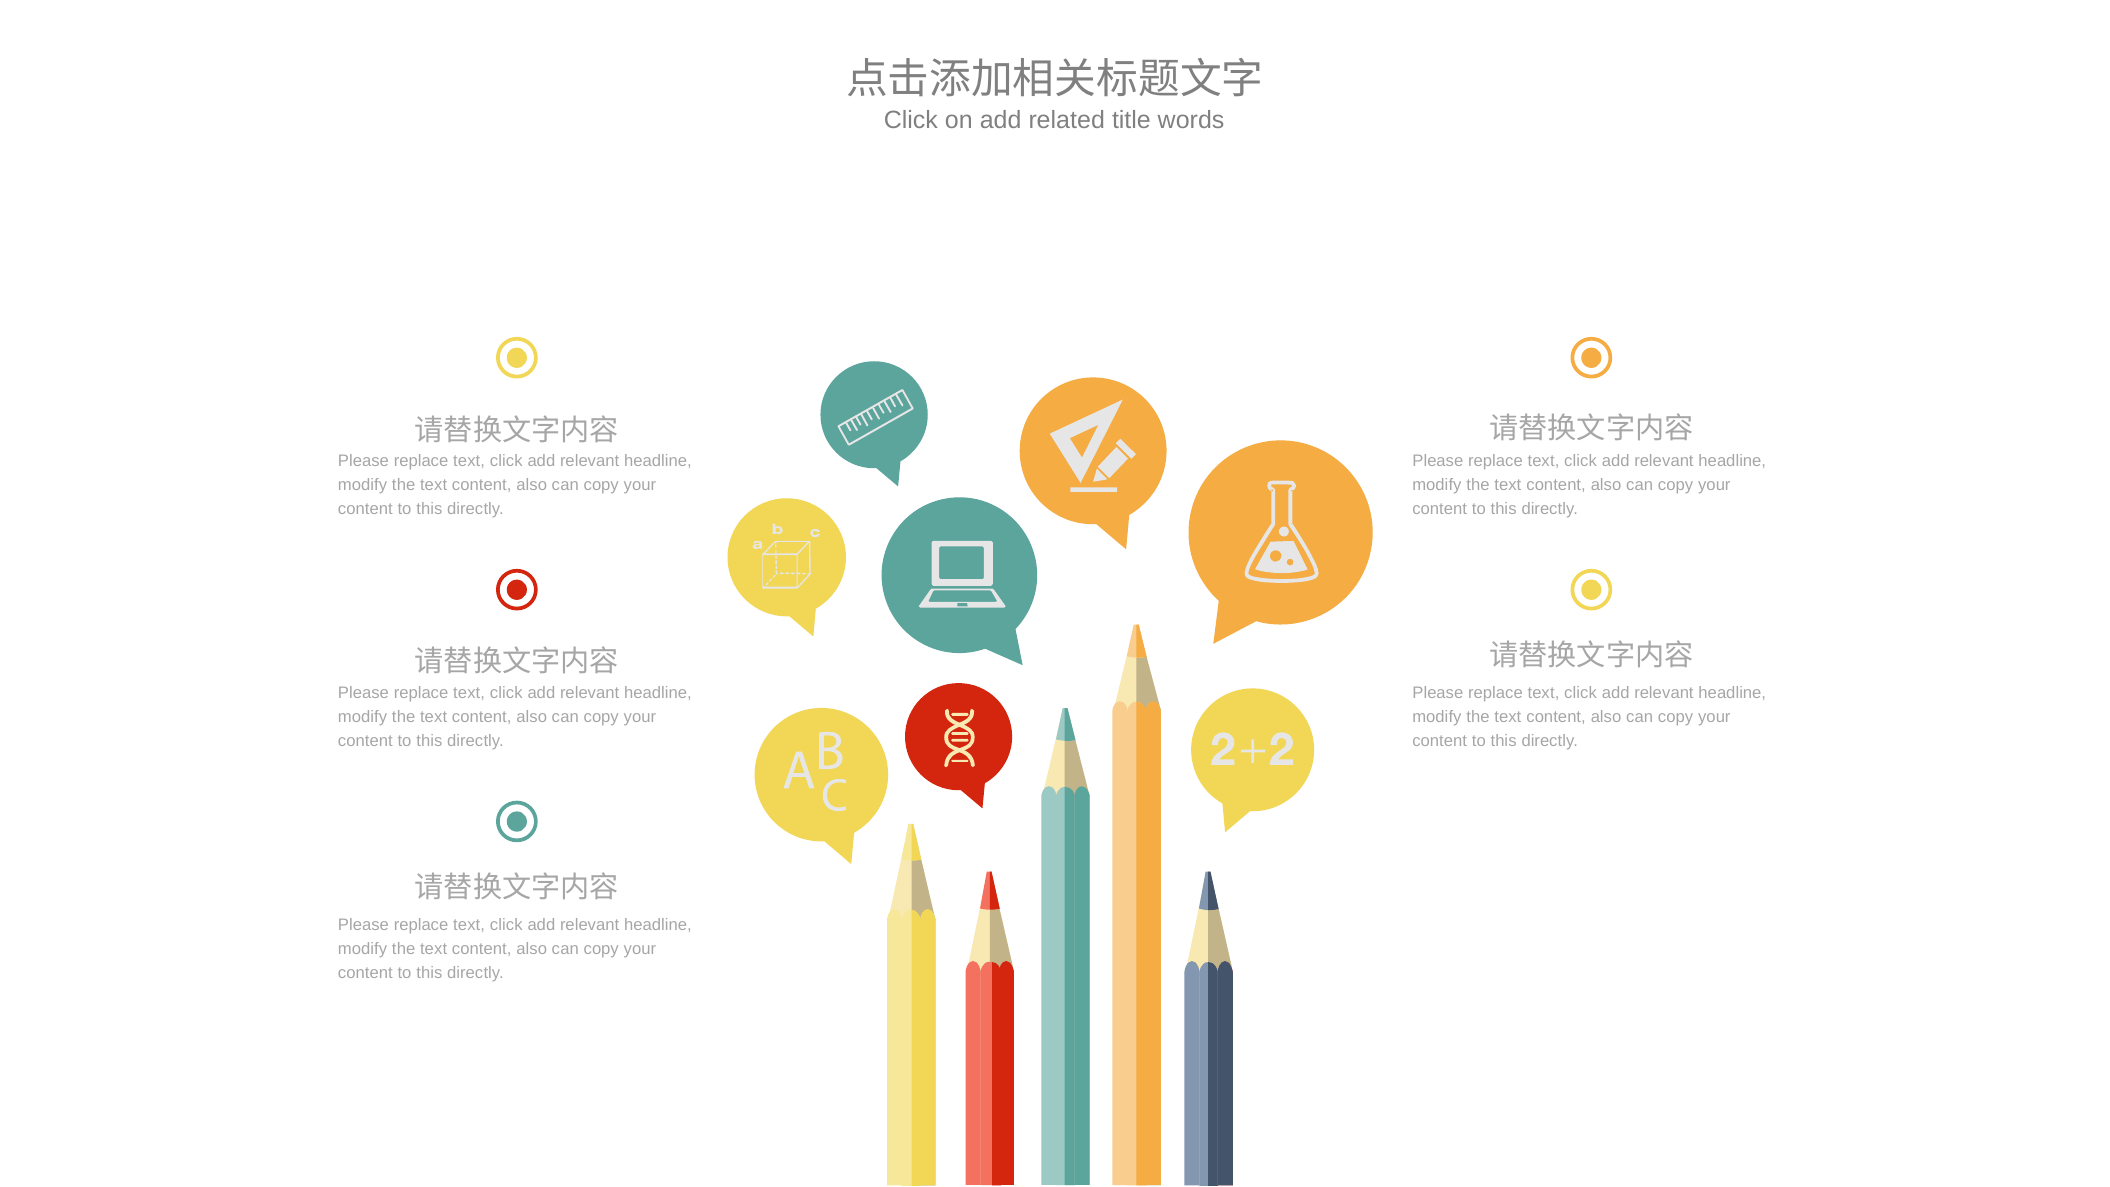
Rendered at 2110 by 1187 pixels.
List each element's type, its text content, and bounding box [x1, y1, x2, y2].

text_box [1570, 336, 1613, 379]
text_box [1184, 871, 1233, 1186]
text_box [887, 823, 936, 1186]
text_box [337, 861, 696, 981]
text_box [337, 404, 696, 517]
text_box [904, 683, 1013, 809]
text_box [965, 871, 1014, 1186]
text_box Click on add related title words [864, 95, 1246, 158]
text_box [495, 800, 538, 843]
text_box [1412, 402, 1771, 517]
text_box 点击添加相关标题文字 [803, 44, 1307, 107]
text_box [872, 488, 1043, 666]
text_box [820, 361, 928, 487]
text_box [1191, 688, 1315, 833]
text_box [727, 498, 846, 637]
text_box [495, 336, 538, 379]
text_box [1183, 431, 1382, 644]
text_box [495, 568, 538, 611]
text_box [1412, 629, 1771, 749]
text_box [1570, 568, 1613, 611]
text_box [1112, 624, 1161, 1186]
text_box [337, 634, 696, 749]
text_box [754, 707, 889, 865]
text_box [1041, 707, 1090, 1186]
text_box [1019, 377, 1167, 550]
